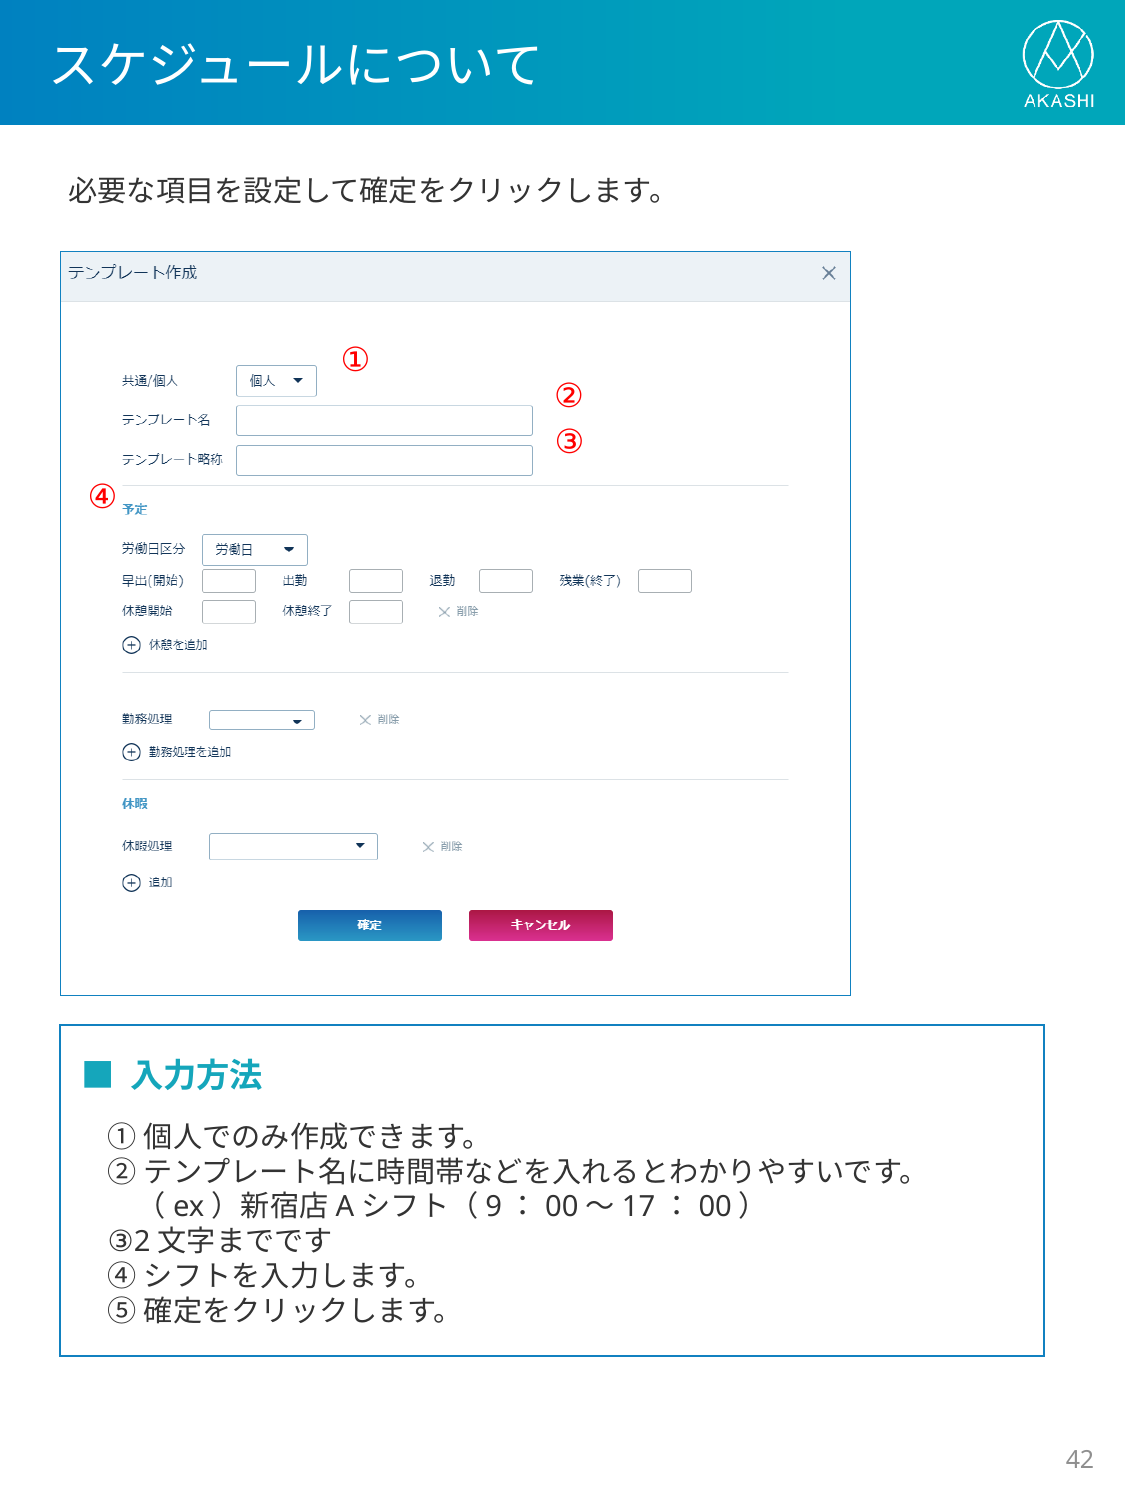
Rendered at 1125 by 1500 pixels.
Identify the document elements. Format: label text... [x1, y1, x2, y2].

title スケジュールについて [33, 0, 1045, 123]
text_box [59, 1024, 1045, 1357]
slide_number 41 [856, 1420, 1110, 1500]
picture [60, 251, 851, 996]
text_box 必要な項目を設定して確定をクリックします。 [53, 165, 1025, 215]
text_box ■ 入力方法 [67, 1047, 695, 1102]
picture [1045, 9, 1103, 117]
